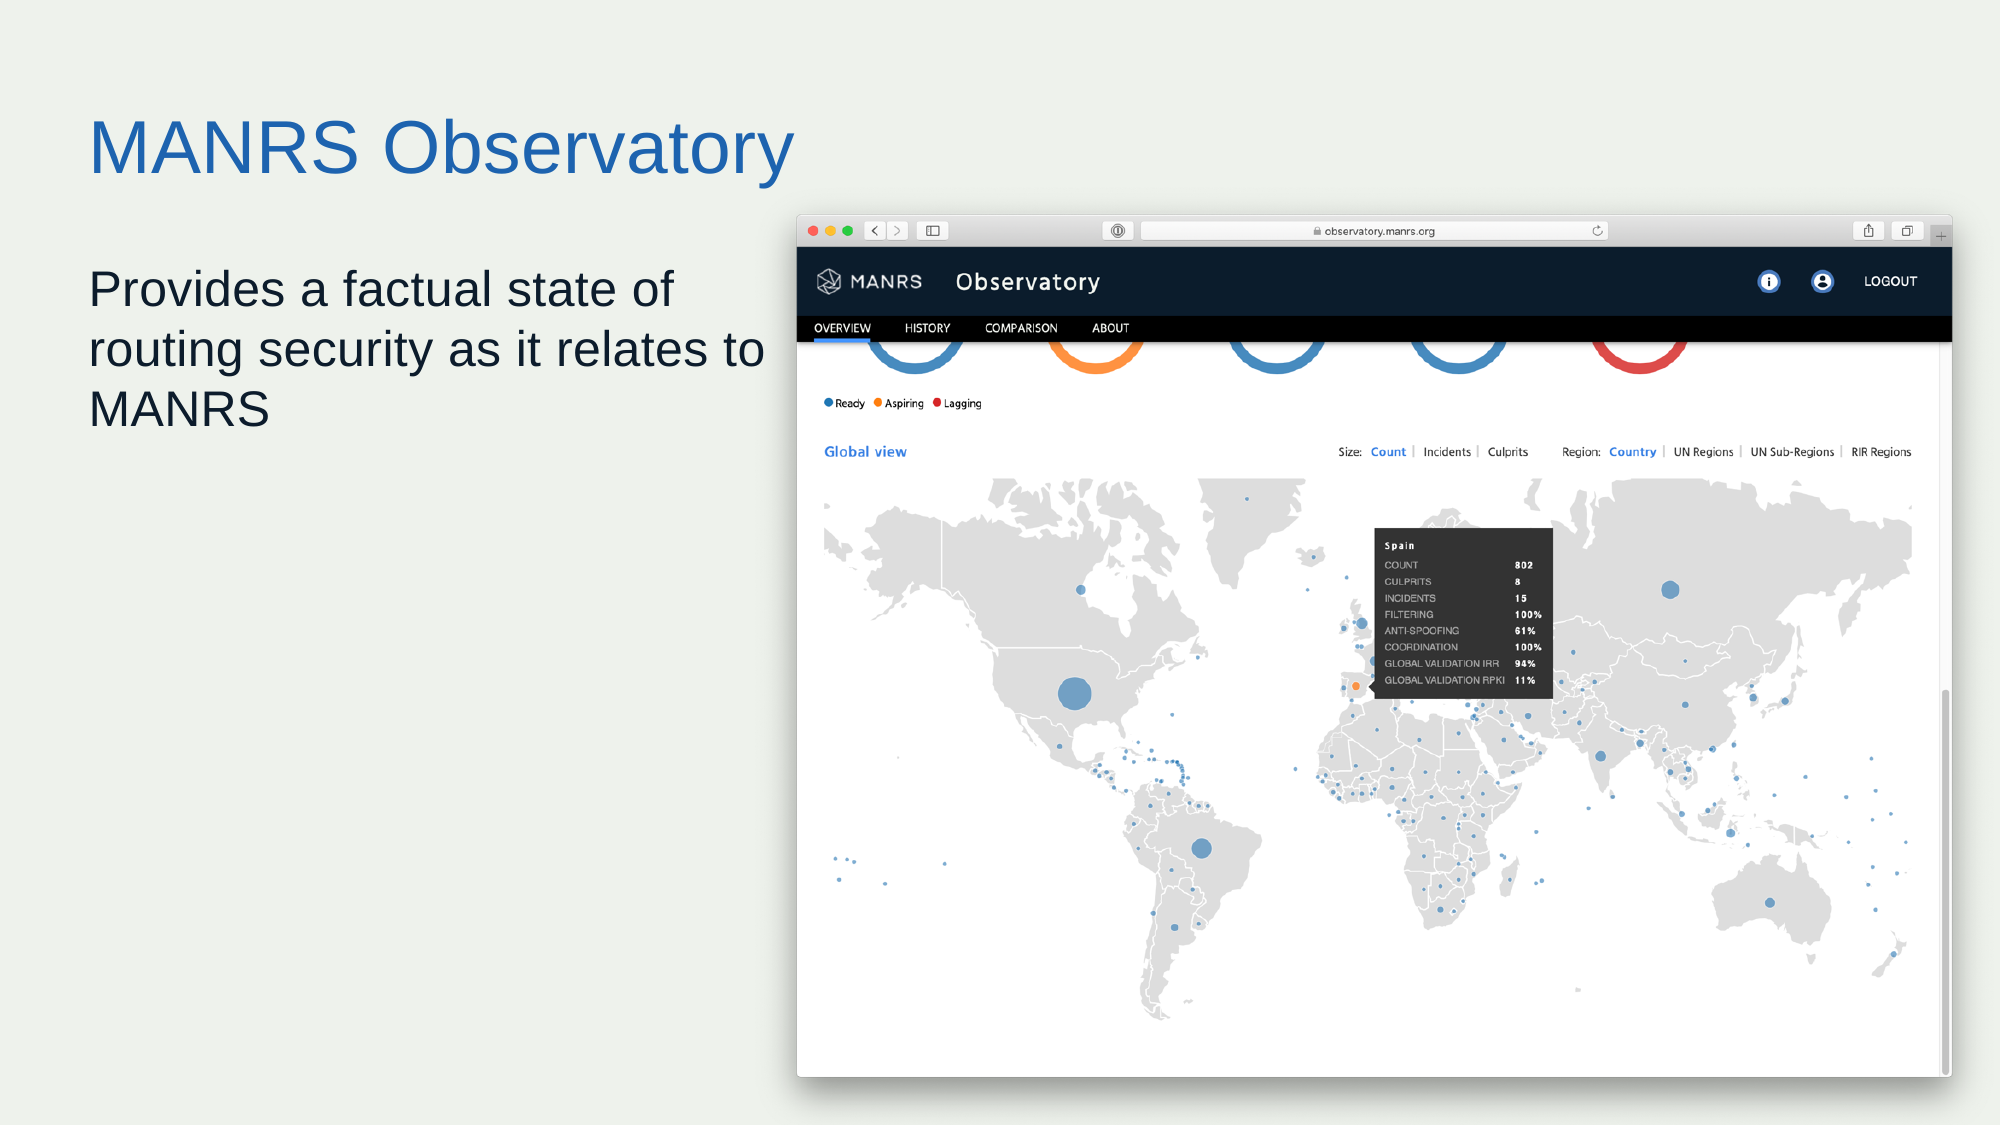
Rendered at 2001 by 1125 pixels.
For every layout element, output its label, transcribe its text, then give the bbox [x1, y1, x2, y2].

picture [748, 181, 2000, 1125]
title MANRS Observatory [88, 93, 1914, 182]
list Provides a factual state of routing security as it relates to MANRS [88, 256, 748, 1032]
